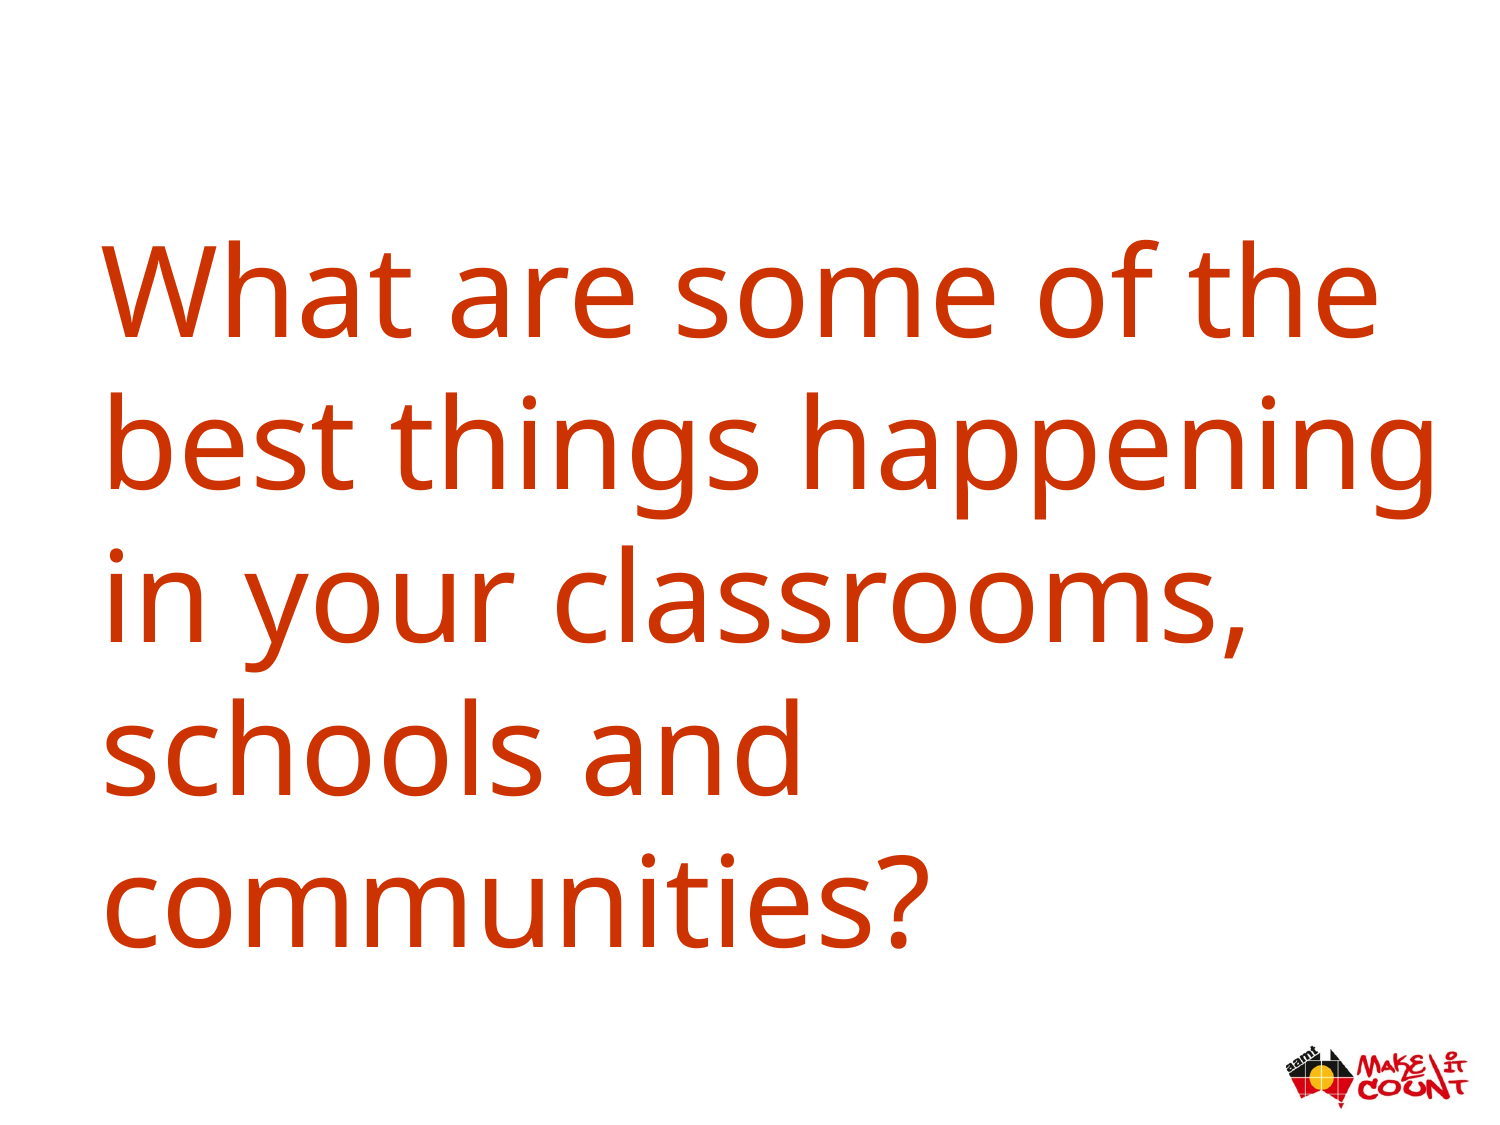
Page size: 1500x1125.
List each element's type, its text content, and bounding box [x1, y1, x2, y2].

picture [1278, 1043, 1475, 1111]
text_box What are some of the best things happening in your classrooms, schools and communities? [93, 210, 1461, 588]
